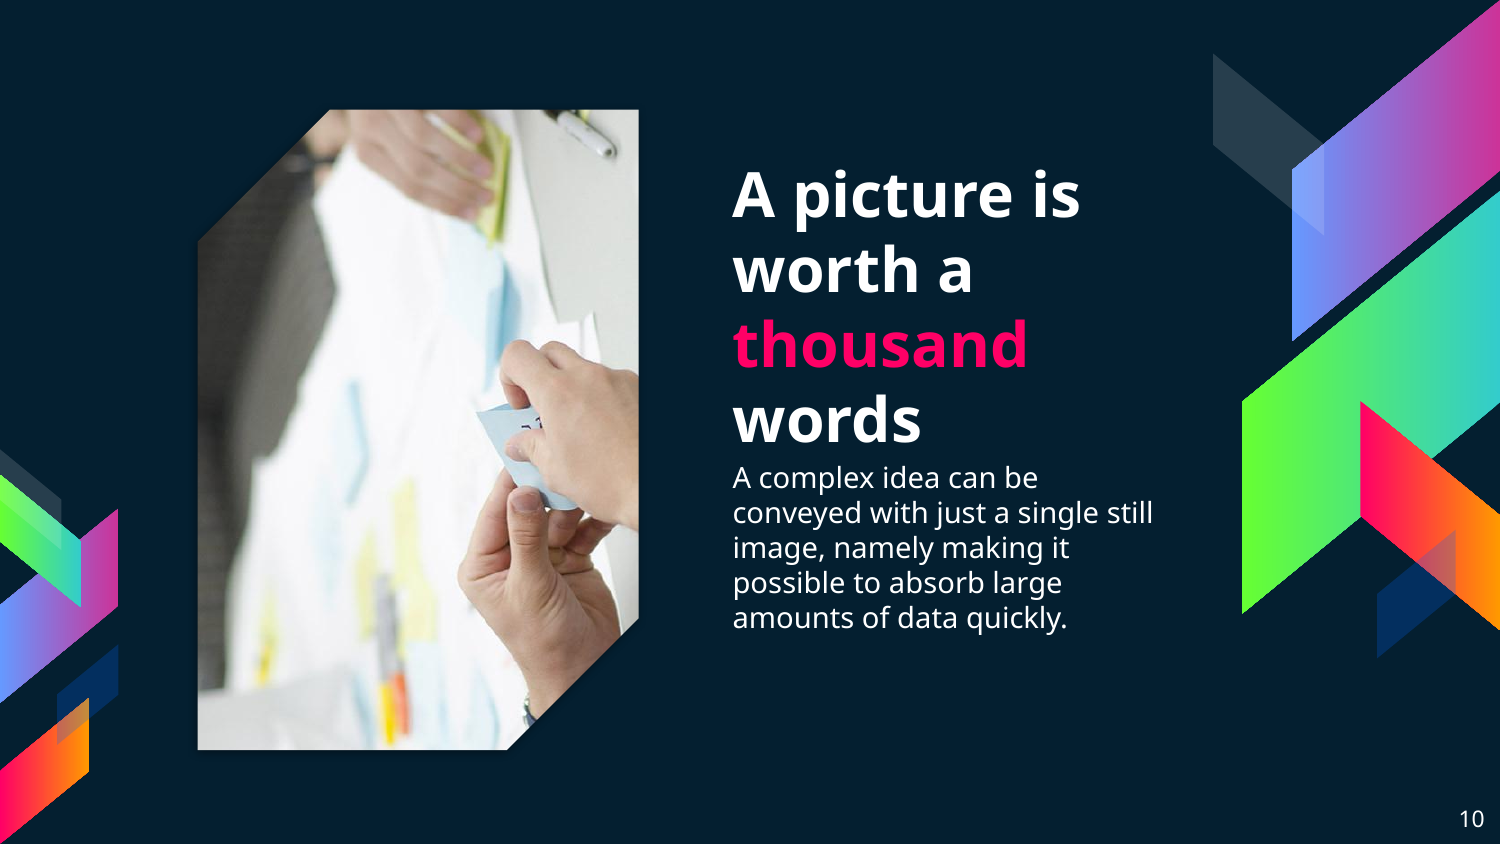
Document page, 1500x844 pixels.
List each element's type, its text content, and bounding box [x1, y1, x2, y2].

slide_number ‹#› [1403, 789, 1500, 844]
title A picture is worth a thousand words [717, 187, 1186, 444]
list A complex idea can be conveyed with just a single still image, namely making it possible to absorb large amounts of data quickly. [717, 444, 1186, 673]
picture [97, 109, 739, 751]
